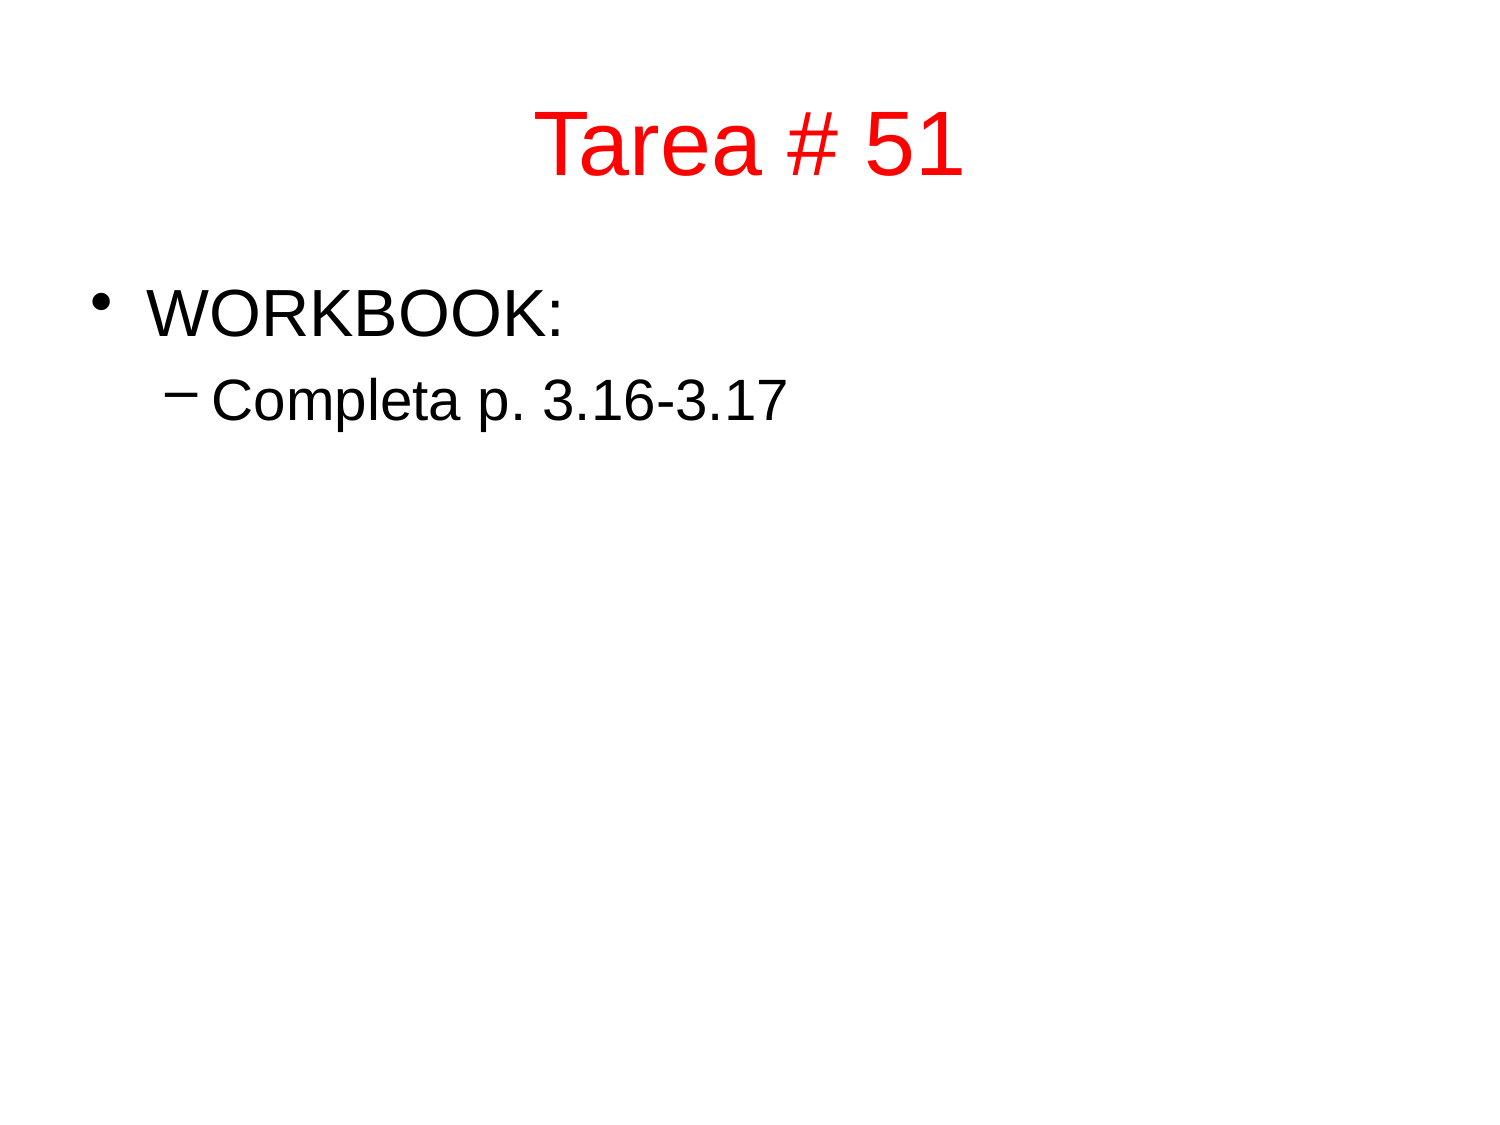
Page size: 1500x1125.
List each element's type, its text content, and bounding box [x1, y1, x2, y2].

title Tarea # 51 [75, 45, 1425, 233]
list WORKBOOK: Completa p. 3.16-3.17 [75, 262, 1425, 1005]
